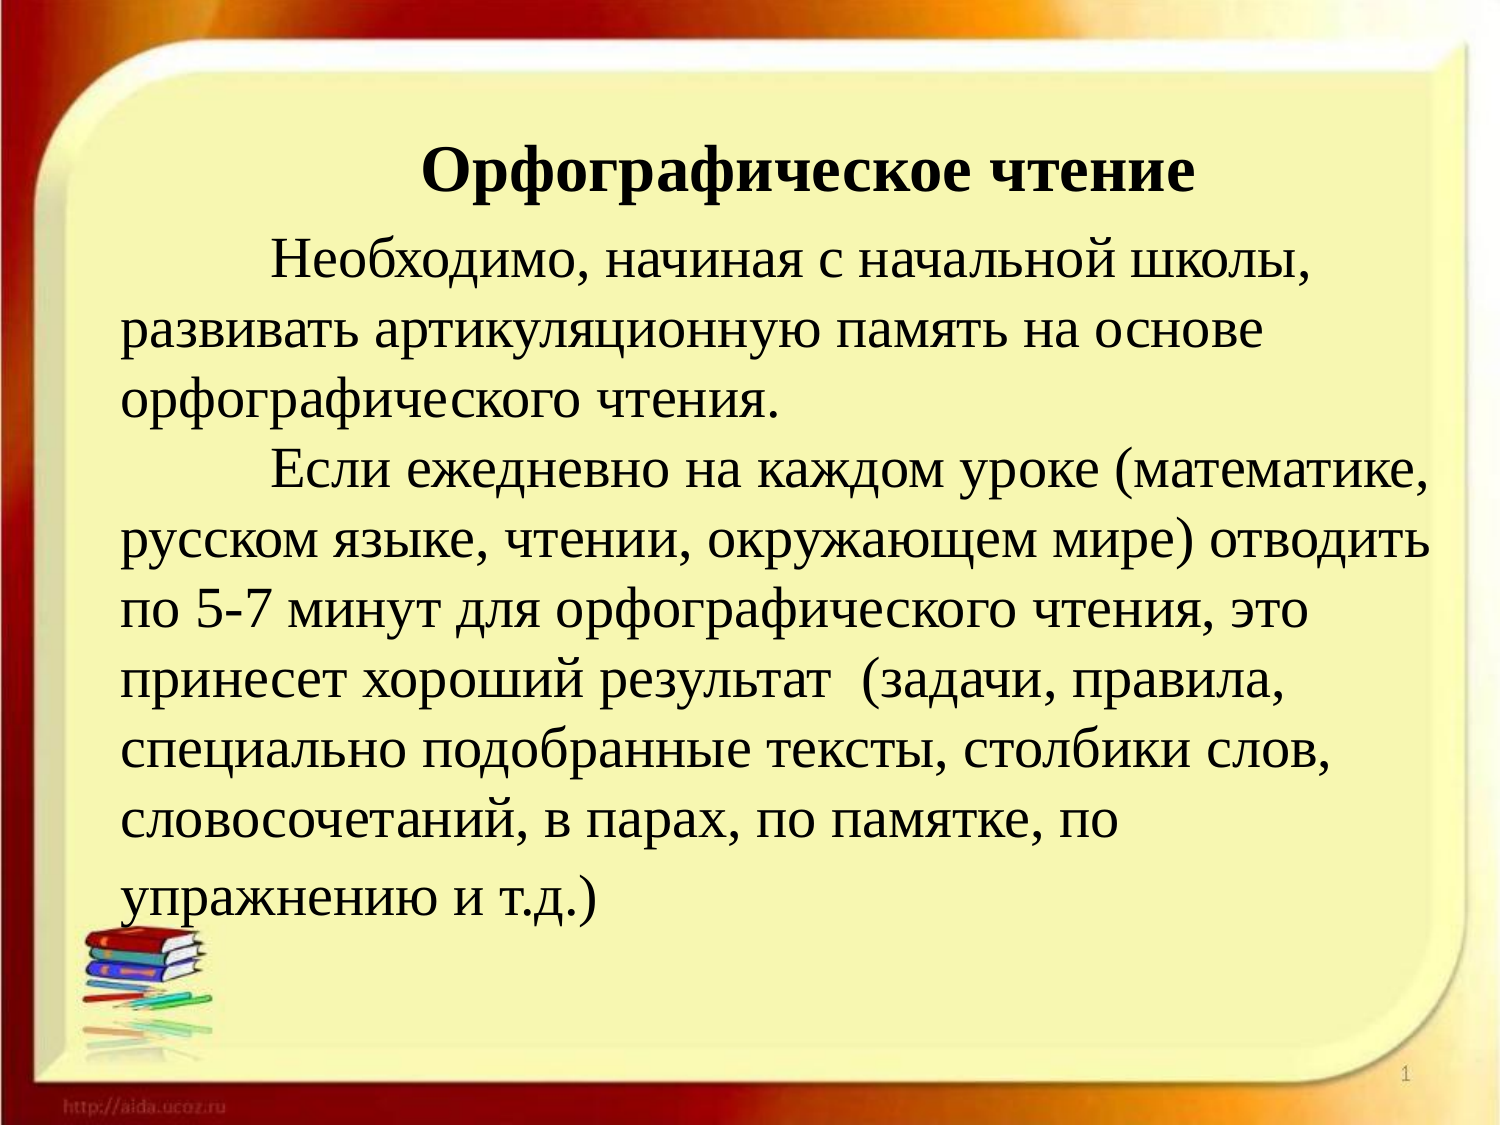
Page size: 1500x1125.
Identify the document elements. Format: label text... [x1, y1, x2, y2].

text_box Орфографическое чтение [257, 117, 1360, 212]
picture [0, 0, 1500, 1125]
title Необходимо, начиная с начальной школы, развивать артикуляционную память на основе орфографического чтения. Если ежедневно на каждом уроке (математике, русском языке, чтении, окружающем мире) отводить по 5-7 минут для орфографического чтения, это принесет хороший результат (задачи, правила, специально подобранные тексты, столбики слов, словосочетаний, в парах, по памятке, по упражнению и т.д.) [105, 152, 1454, 997]
